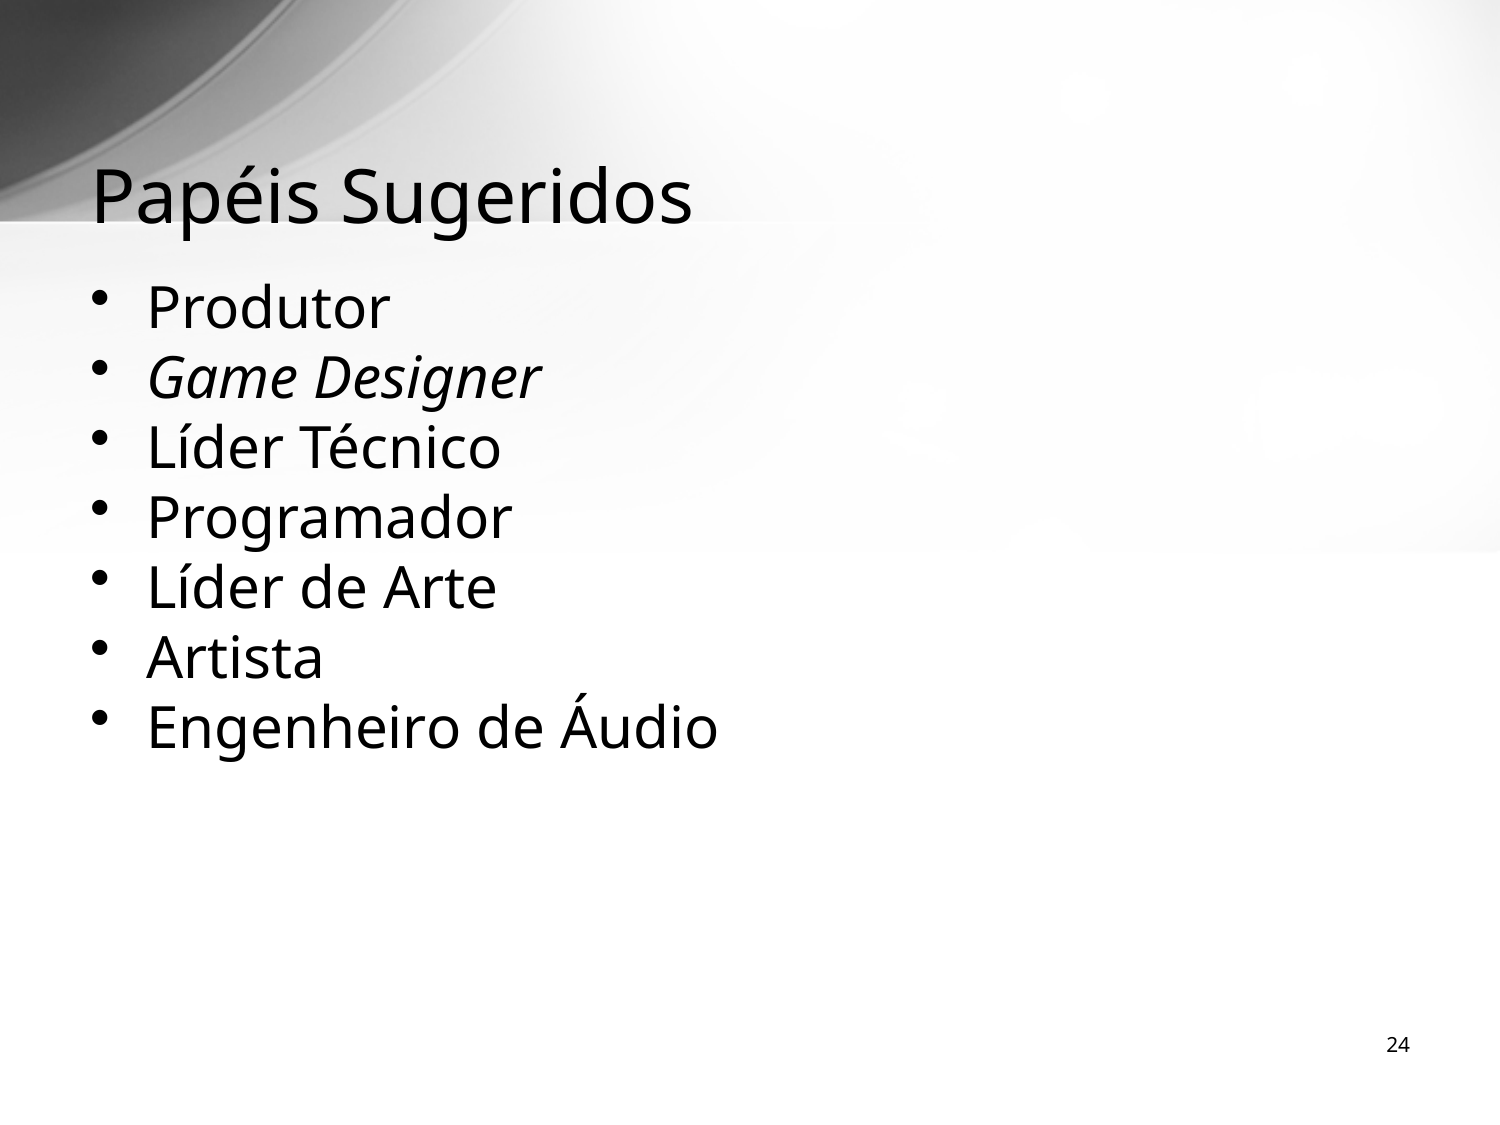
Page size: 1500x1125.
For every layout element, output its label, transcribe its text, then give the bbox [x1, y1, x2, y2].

slide_number 24 [1074, 1024, 1425, 1103]
list Produtor Game Designer Líder Técnico Programador Líder de Arte Artista Engenheiro de Áudio [74, 262, 1426, 1006]
title Papéis Sugeridos [74, 58, 1426, 247]
picture [0, 0, 1500, 1125]
